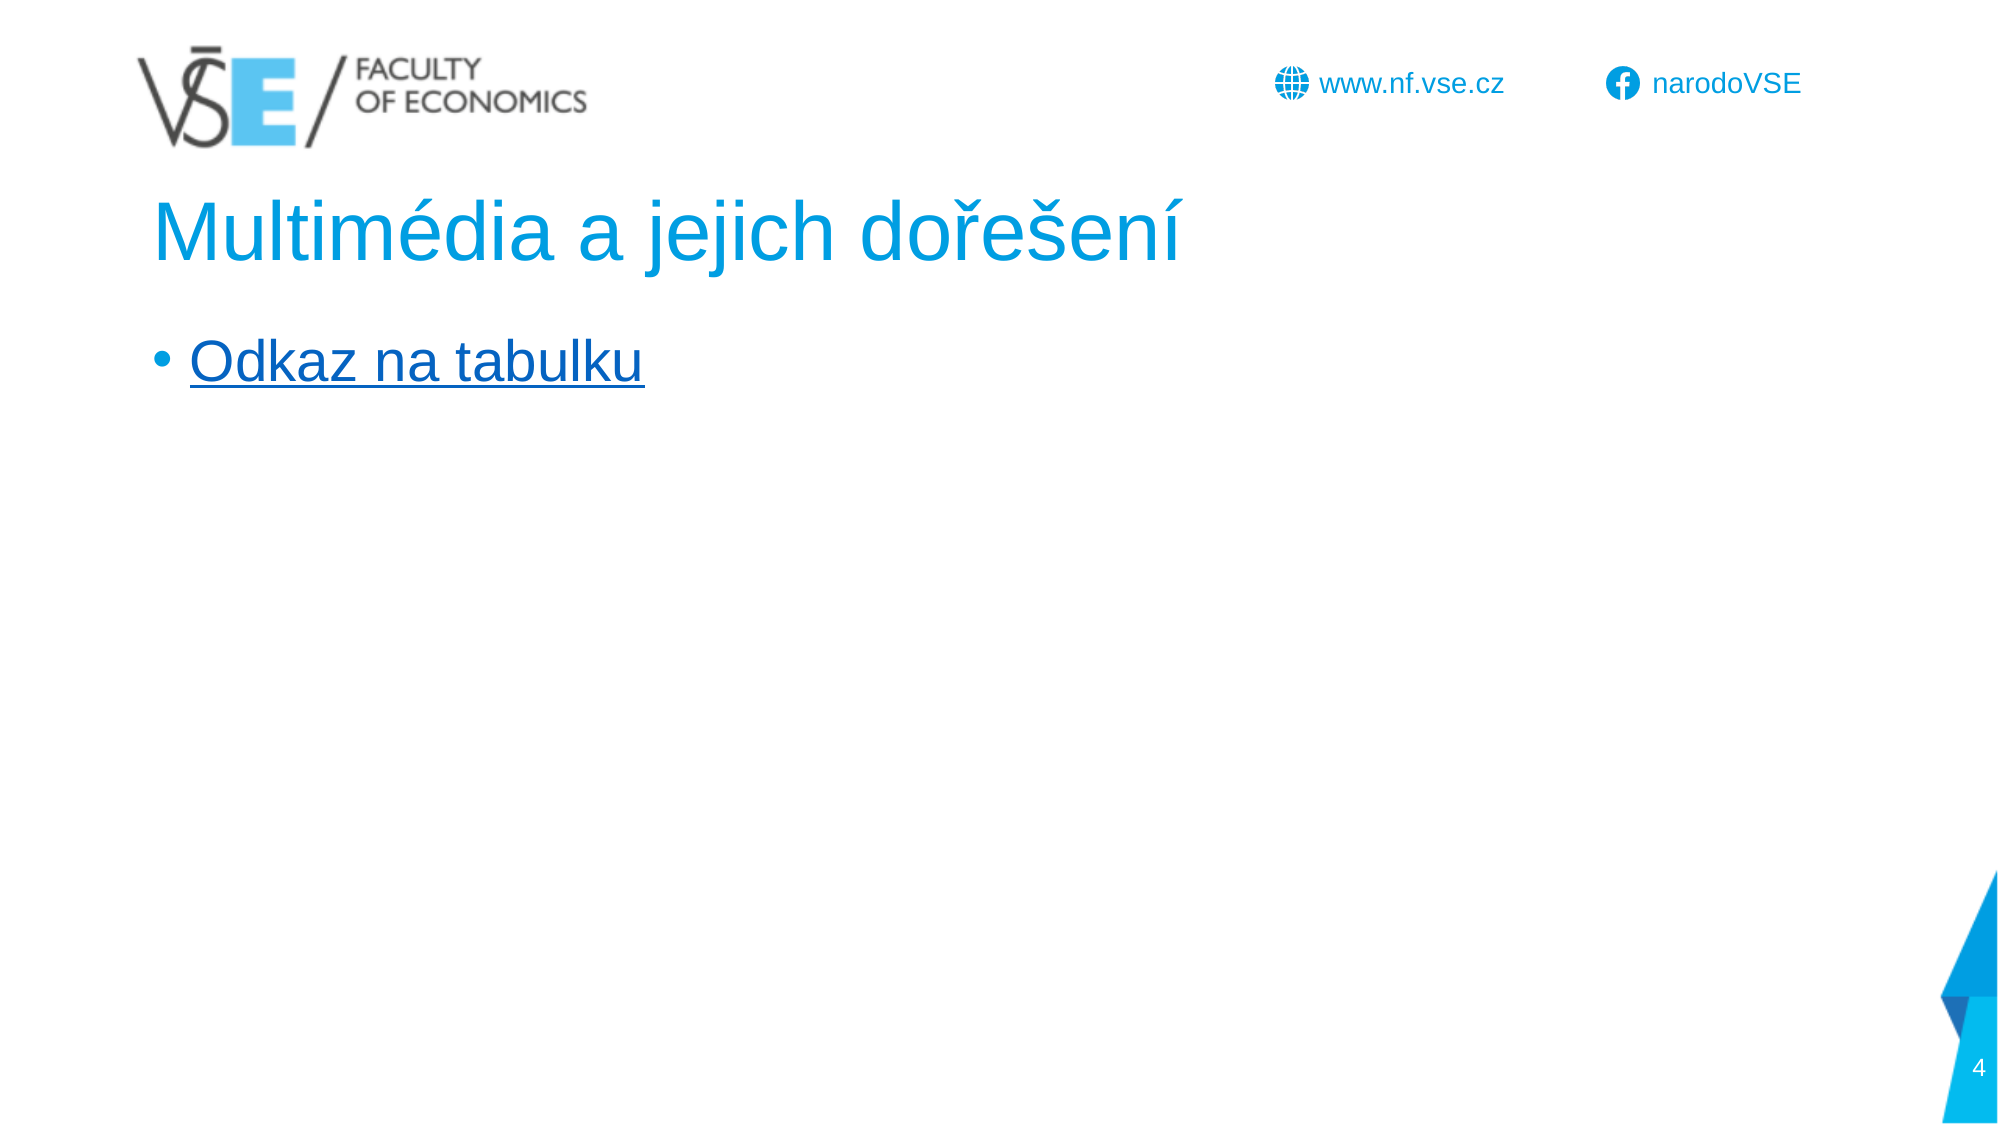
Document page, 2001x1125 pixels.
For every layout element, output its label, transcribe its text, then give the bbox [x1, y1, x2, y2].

list Odkaz na tabulku [137, 315, 1839, 1043]
title Multimédia a jejich dořešení [137, 180, 1839, 294]
picture [1, 0, 1999, 1125]
